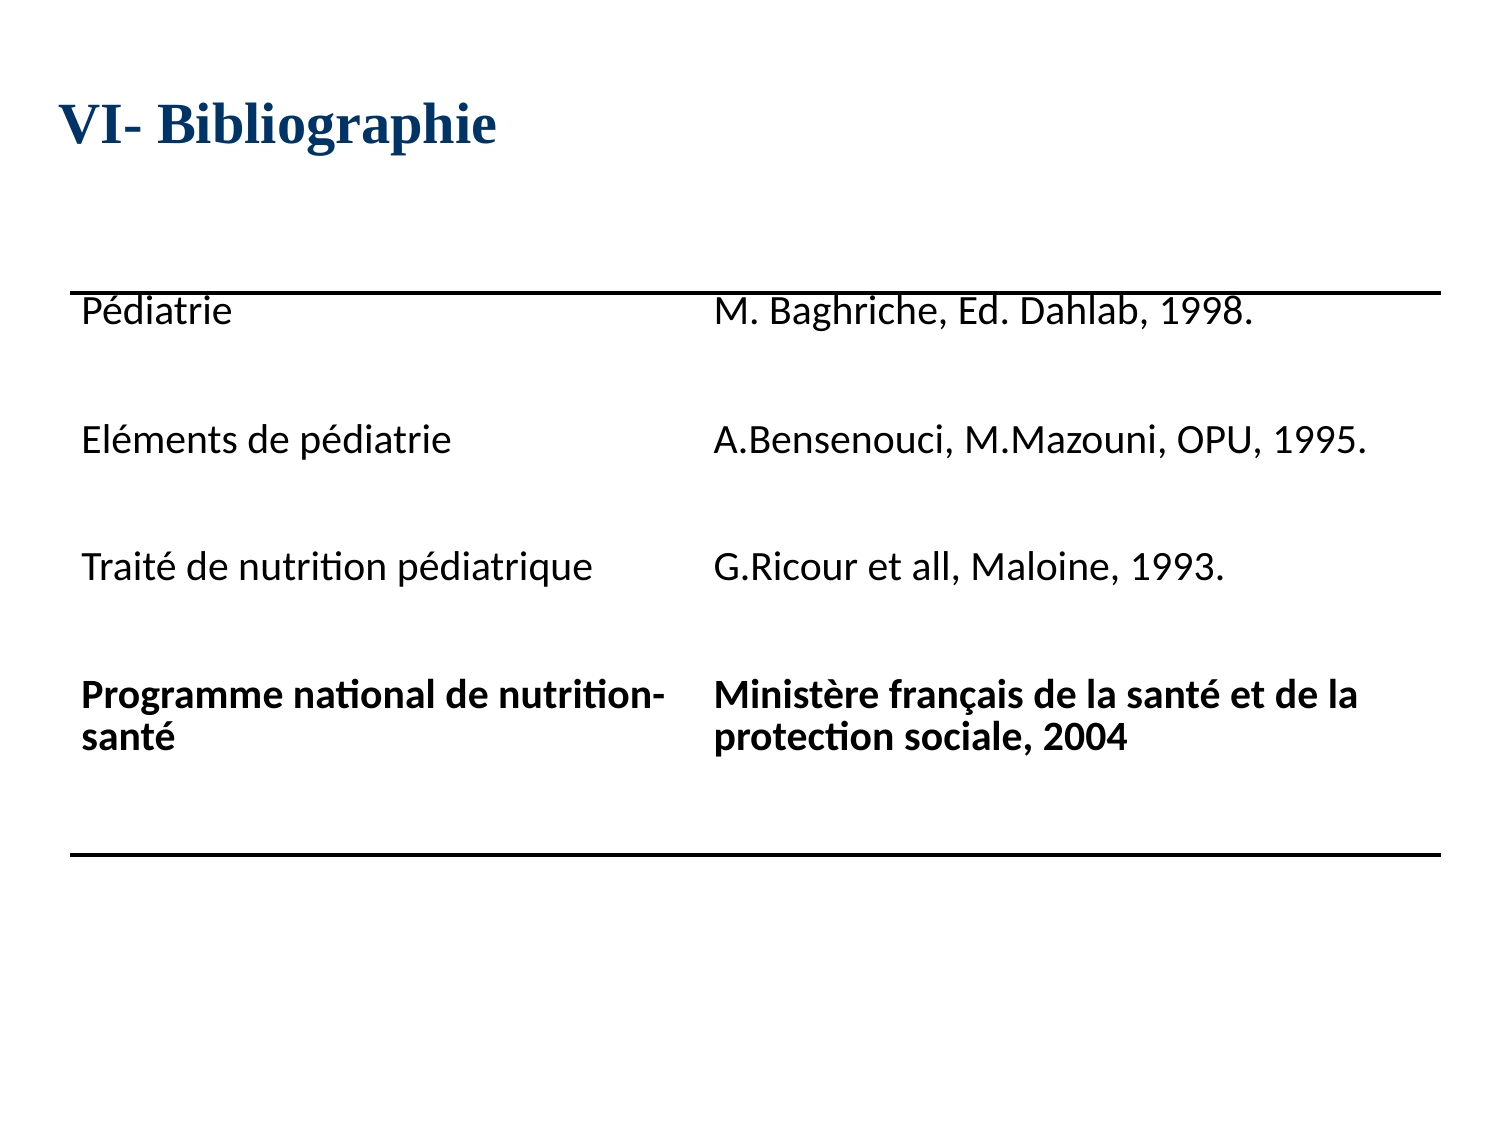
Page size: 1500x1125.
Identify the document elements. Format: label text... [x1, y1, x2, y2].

list [34, 210, 1442, 1032]
table_cell Programme national de nutrition-santé [70, 677, 702, 853]
table_header Pédiatrie [70, 295, 702, 422]
table_cell Ministère français de la santé et de la protection sociale, 2004 [702, 677, 1441, 853]
title VI- Bibliographie [0, 46, 1348, 235]
table_cell A.Bensenouci, M.Mazouni, OPU, 1995. [702, 422, 1441, 549]
table_cell G.Ricour et all, Maloine, 1993. [702, 549, 1441, 677]
table_cell Traité de nutrition pédiatrique [70, 549, 702, 677]
table_cell Eléments de pédiatrie [70, 422, 702, 549]
table_header M. Baghriche, Ed. Dahlab, 1998. [702, 295, 1441, 422]
